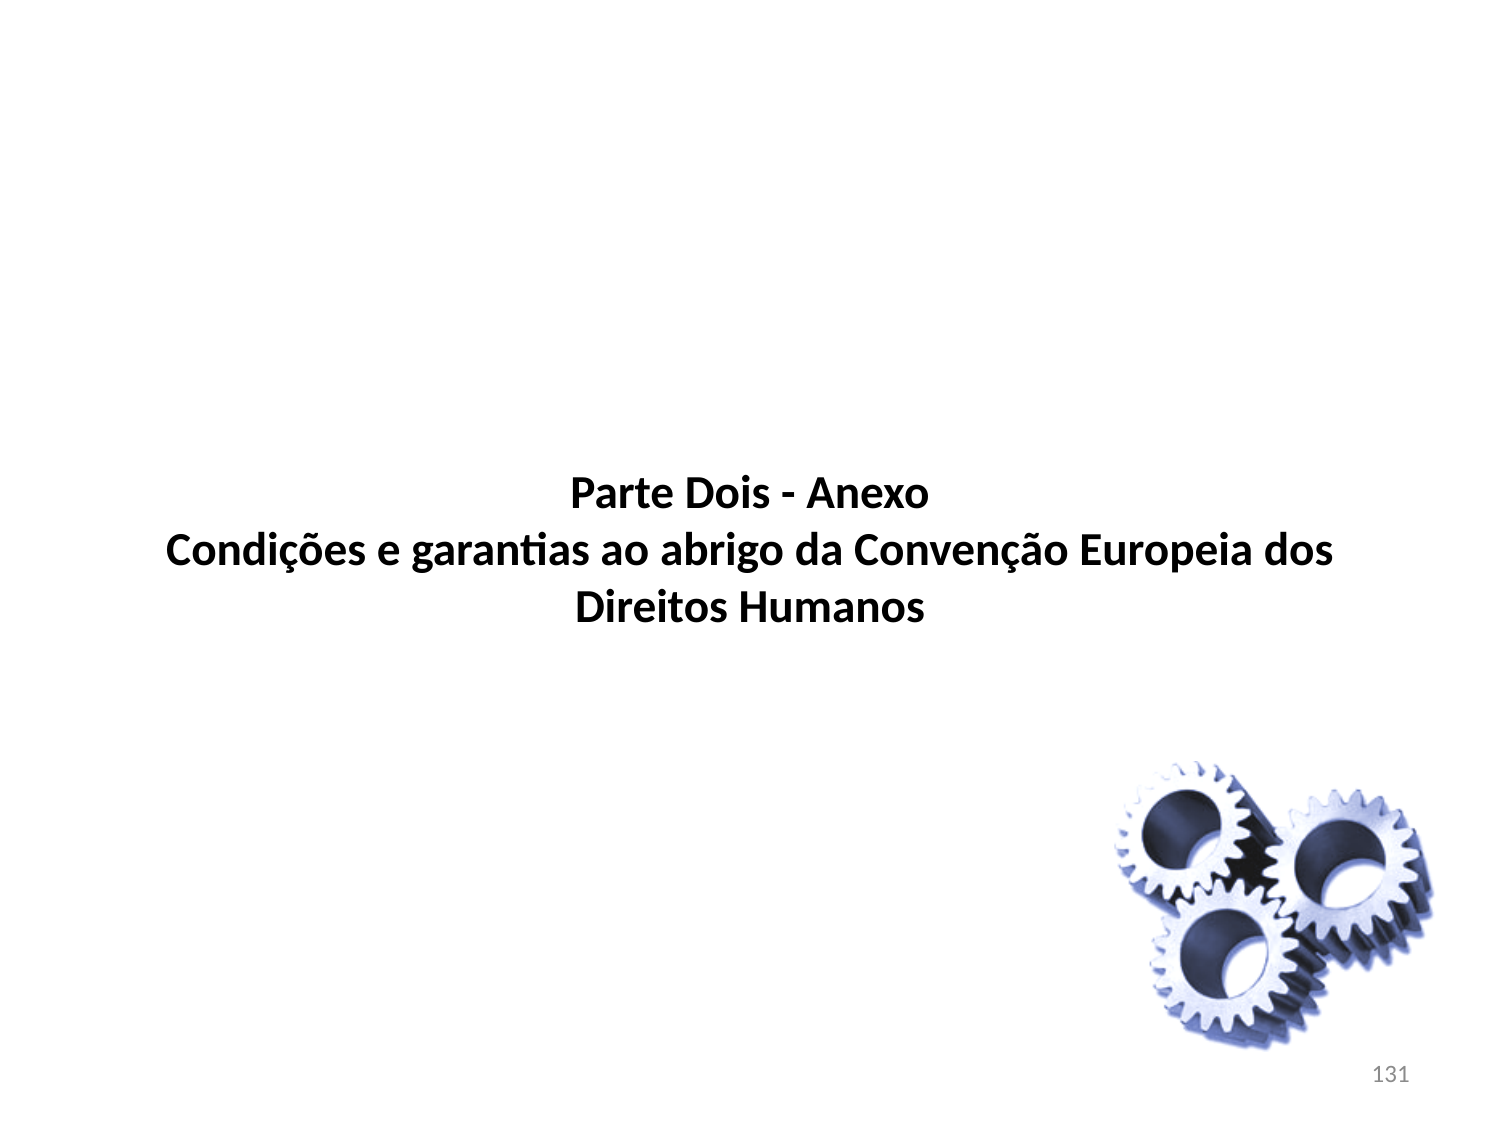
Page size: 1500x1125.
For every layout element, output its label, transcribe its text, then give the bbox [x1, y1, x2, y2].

slide_number 131 [1074, 1042, 1425, 1103]
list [1112, 761, 1436, 1052]
title Parte Dois - Anexo Condições e garantias ao abrigo da Convenção Europeia dos Direitos Humanos [74, 452, 1426, 641]
